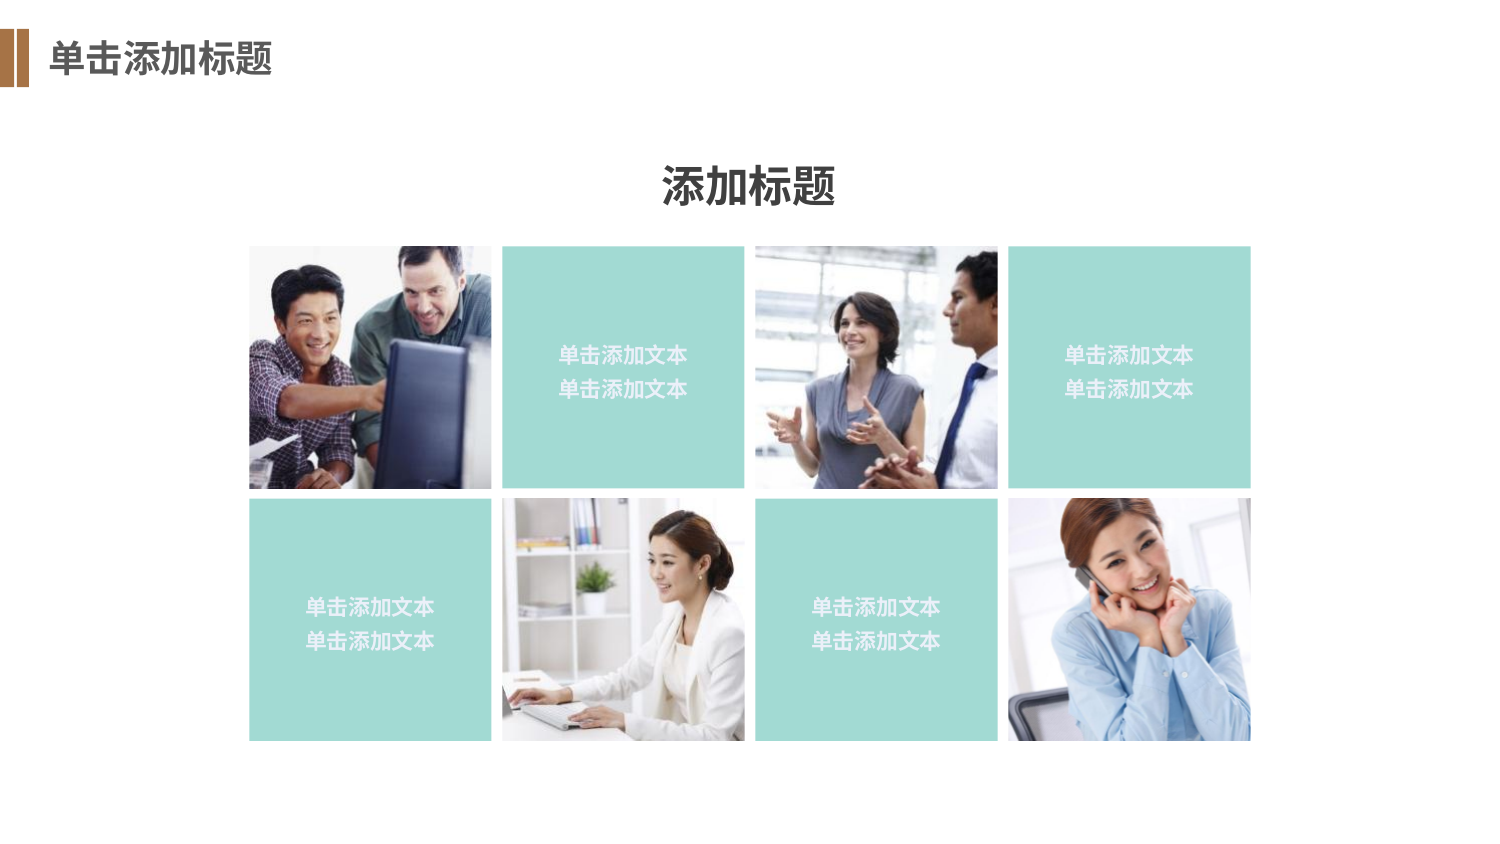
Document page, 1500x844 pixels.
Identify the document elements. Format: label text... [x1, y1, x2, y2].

picture [1008, 498, 1251, 741]
text_box [0, 28, 15, 88]
text_box 添加标题 [430, 157, 1068, 220]
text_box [502, 246, 745, 489]
picture [755, 246, 998, 489]
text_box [249, 498, 492, 741]
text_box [1008, 246, 1251, 489]
picture [249, 246, 492, 489]
text_box 单击添加标题 [33, 28, 405, 88]
text_box [16, 28, 30, 88]
picture [502, 498, 745, 741]
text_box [755, 498, 998, 741]
